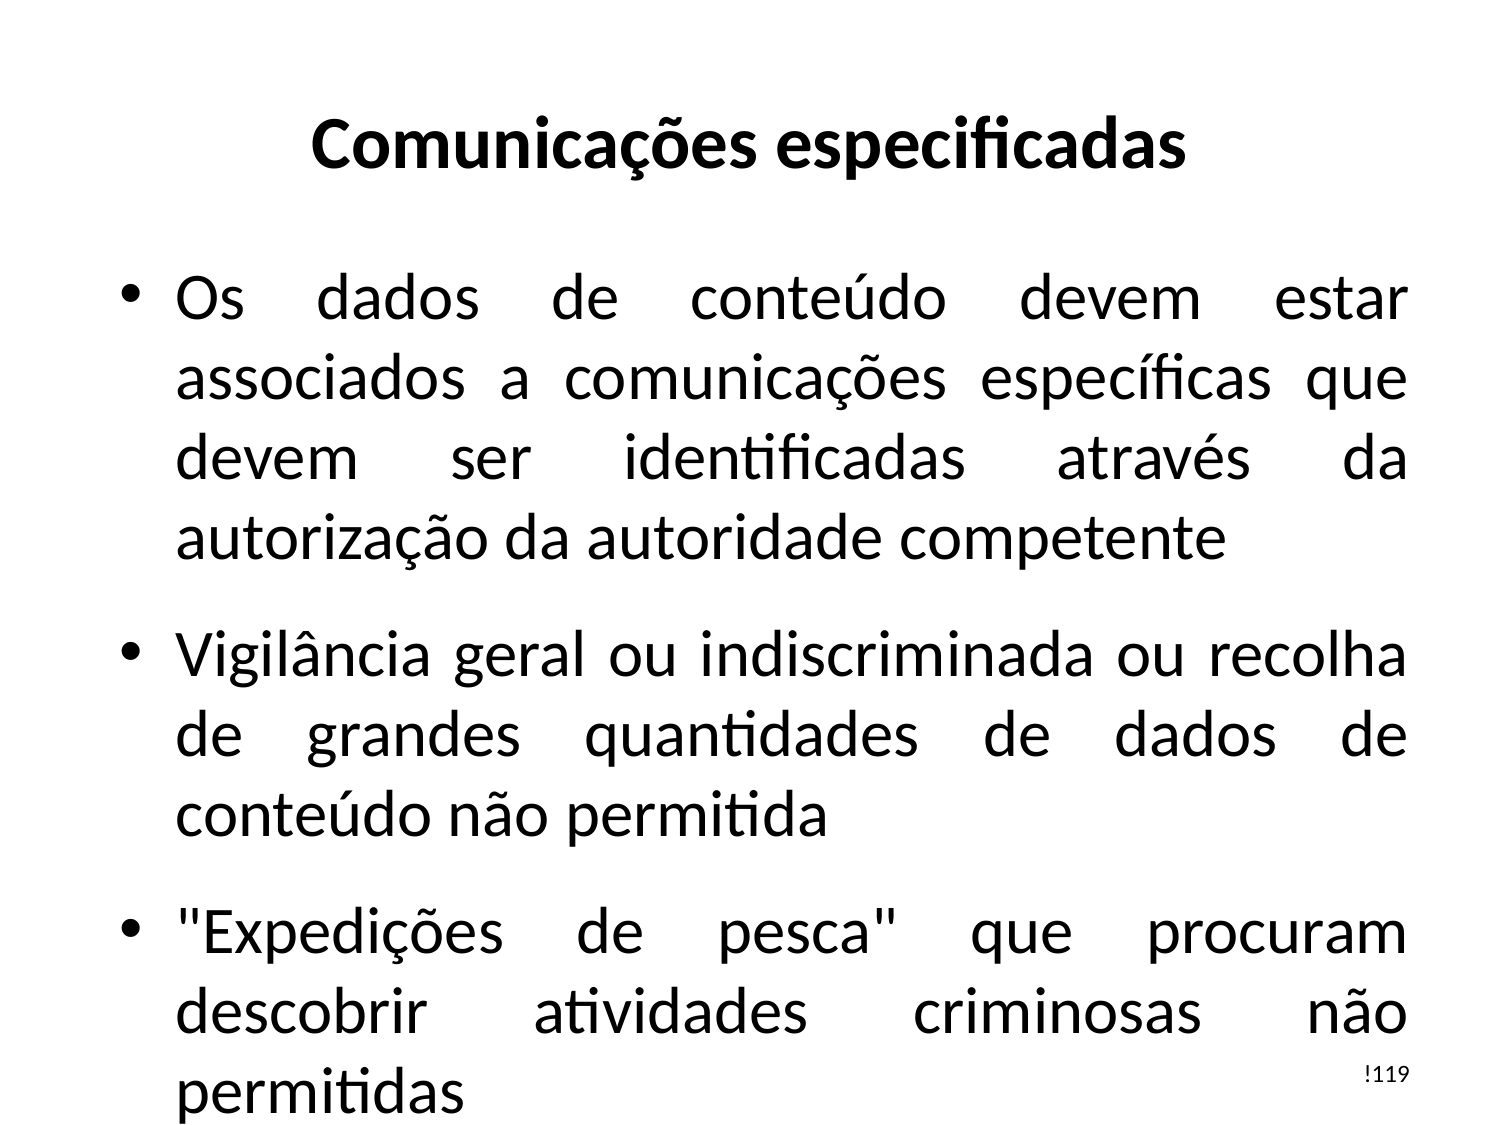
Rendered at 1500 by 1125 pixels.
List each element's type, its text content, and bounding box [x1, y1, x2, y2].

title Comunicações especificadas [74, 44, 1426, 233]
slide_number !119 [1074, 1042, 1425, 1103]
list Os dados de conteúdo devem estar associados a comunicações específicas que devem ser identificadas através da autorização da autoridade competente Vigilância geral ou indiscriminada ou recolha de grandes quantidades de dados de conteúdo não permitida "Expedições de pesca" que procuram descobrir atividades criminosas não permitidas [103, 244, 1426, 988]
